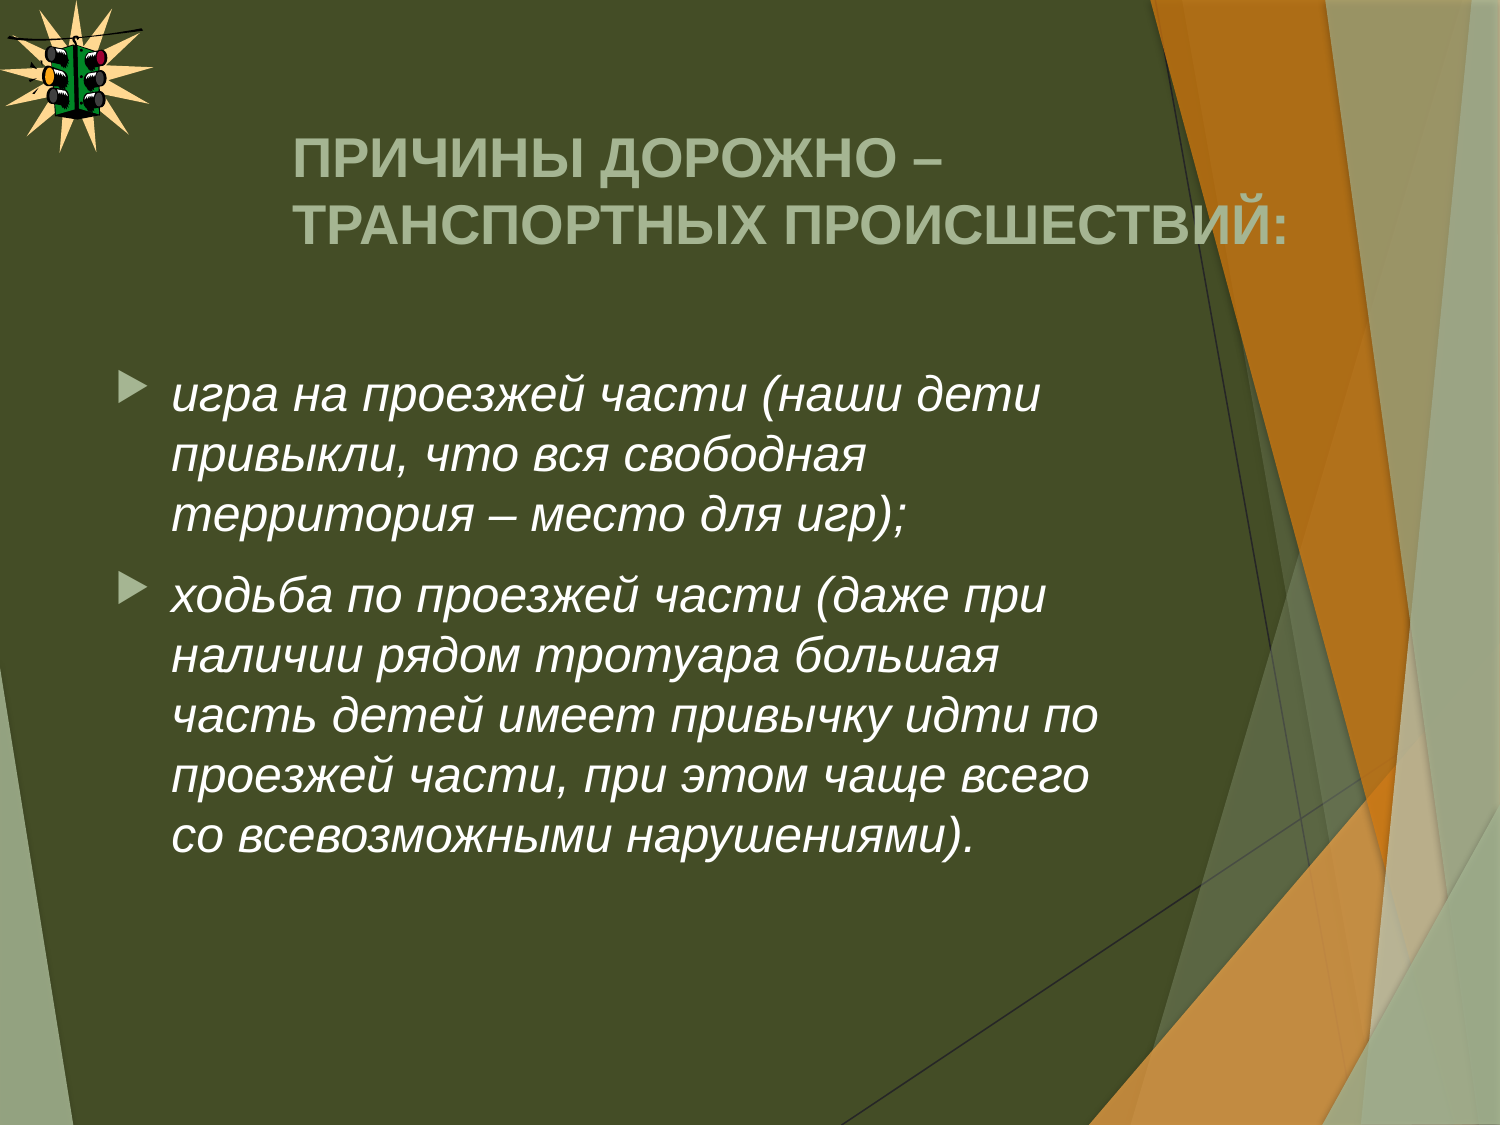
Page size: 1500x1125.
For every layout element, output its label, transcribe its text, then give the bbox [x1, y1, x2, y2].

list игра на проезжей части (наши дети привыкли, что вся свободная территория – место для игр); ходьба по проезжей части (даже при наличии рядом тротуара большая часть детей имеет привычку идти по проезжей части, при этом чаще всего со всевозможными нарушениями). [99, 354, 1142, 992]
title ПРИЧИНЫ ДОРОЖНО – ТРАНСПОРТНЫХ ПРОИСШЕСТВИЙ: [277, 113, 1319, 331]
picture [0, 0, 154, 154]
